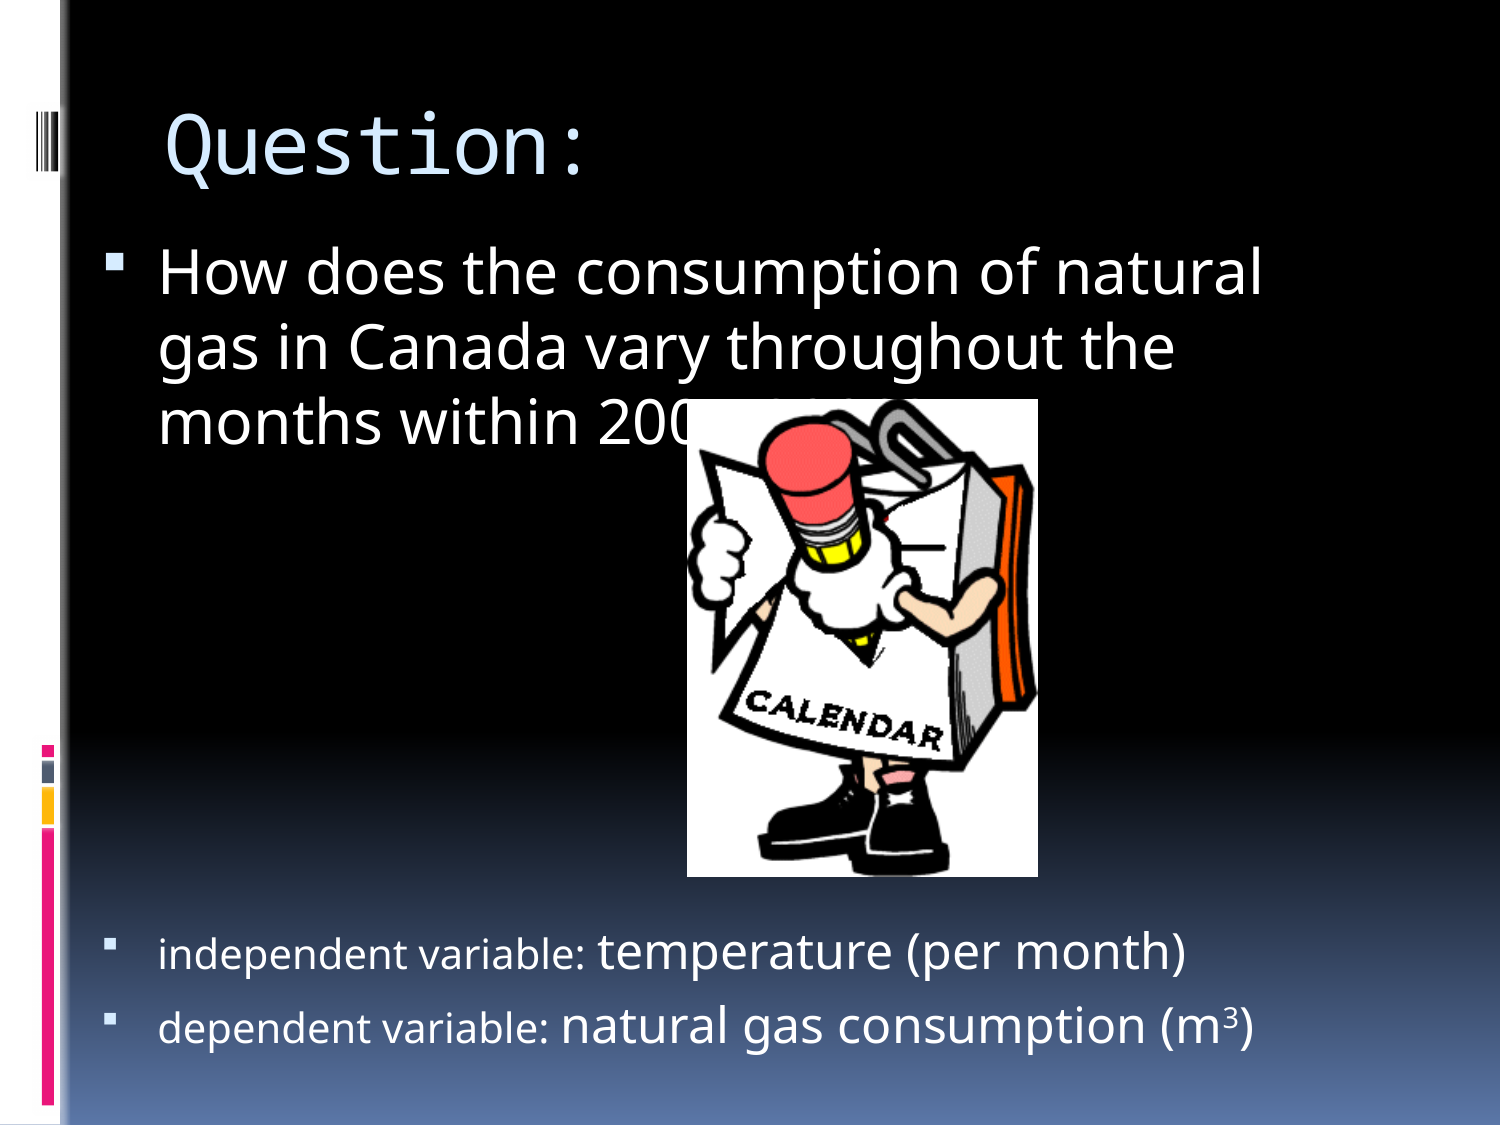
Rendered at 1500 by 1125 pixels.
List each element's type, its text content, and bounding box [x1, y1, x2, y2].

title Question: [150, 83, 1425, 234]
picture [687, 399, 1038, 877]
list How does the consumption of natural gas in Canada vary throughout the months within 2007-2008? independent variable: temperature (per month) dependent variable: natural gas consumption (m3) [75, 224, 1350, 1100]
